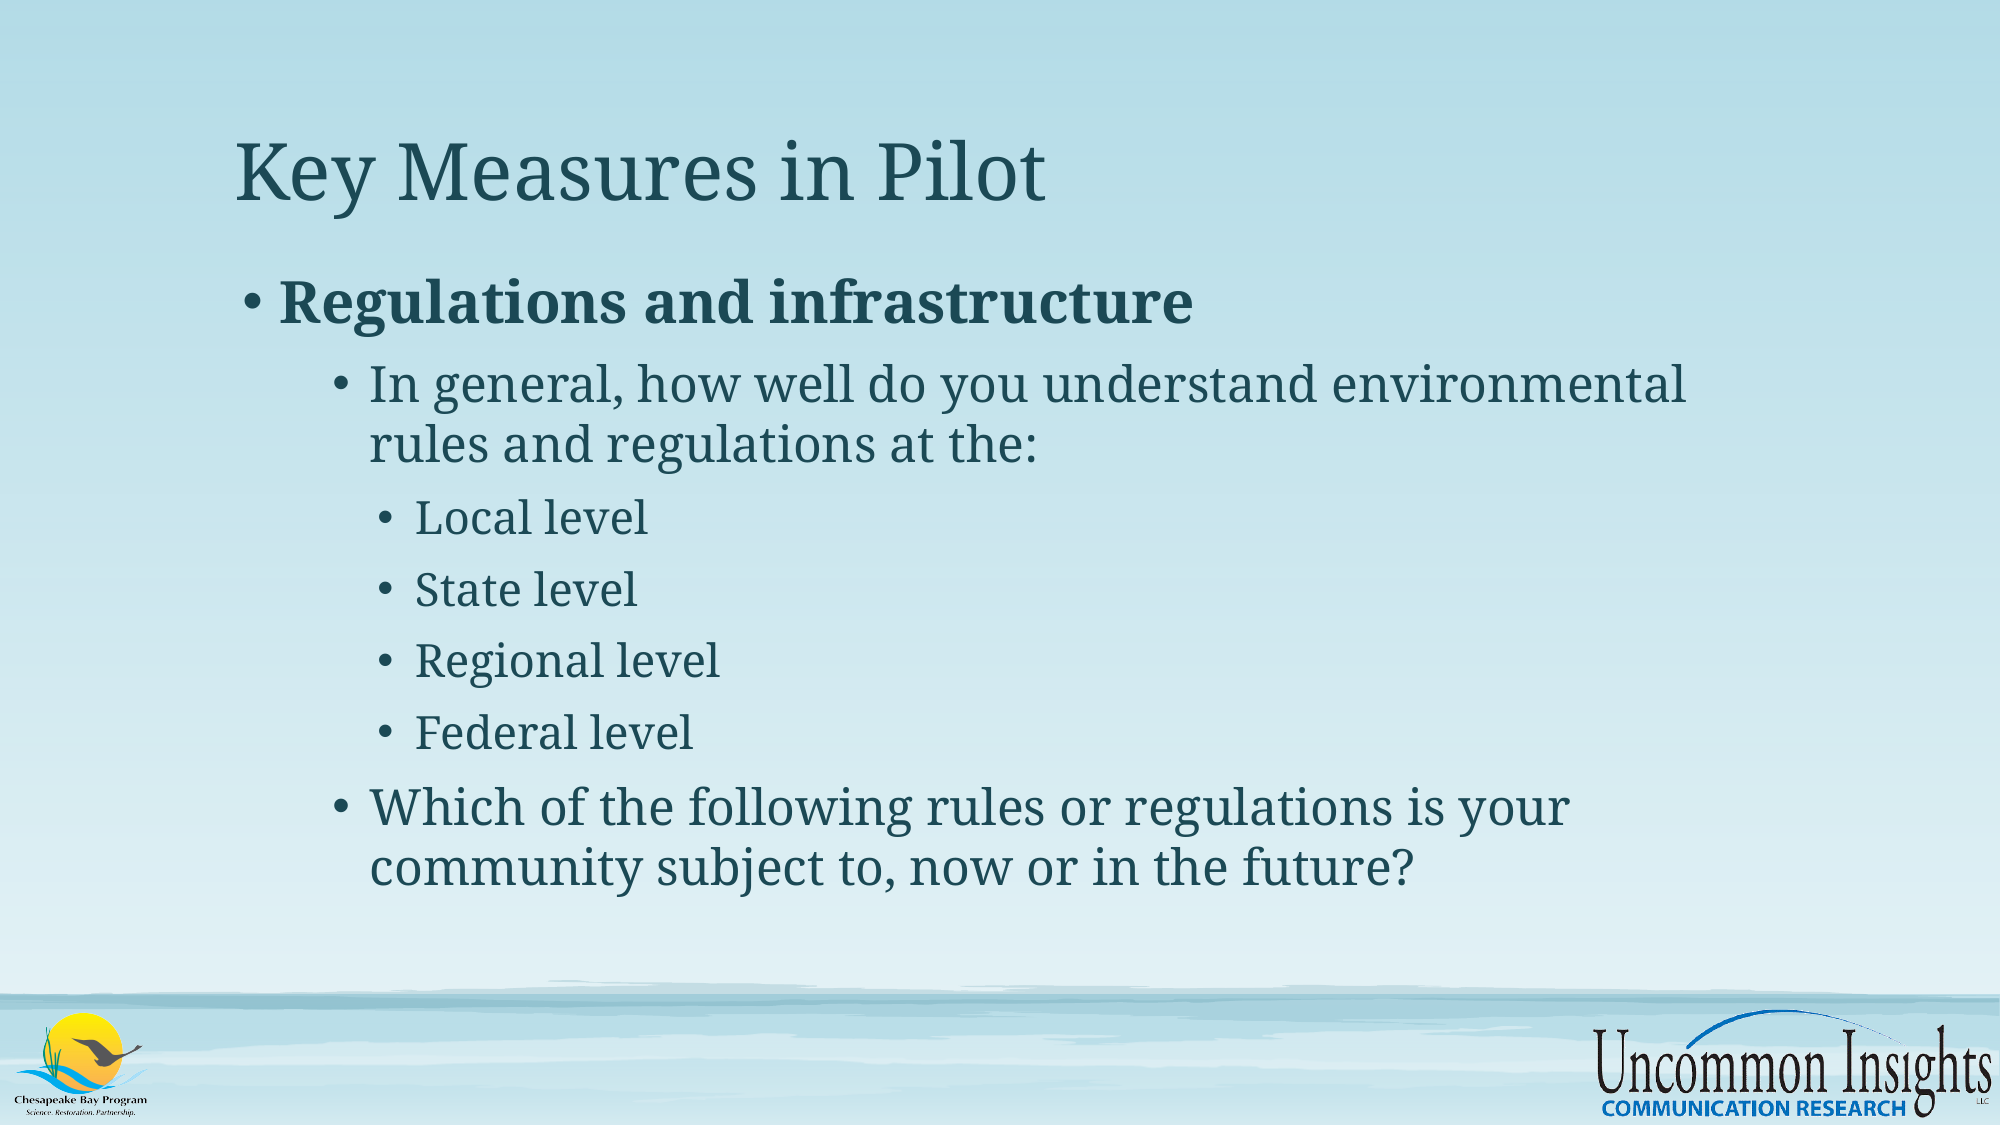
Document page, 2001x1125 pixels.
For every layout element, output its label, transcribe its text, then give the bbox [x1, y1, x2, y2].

picture [0, 1005, 2000, 1123]
title Key Measures in Pilot [219, 43, 1842, 225]
list Regulations and infrastructure In general, how well do you understand environmental rules and regulations at the: Local level State level Regional level Federal level Which of the following rules or regulations is your community subject to, now or in the future? [219, 258, 1780, 938]
